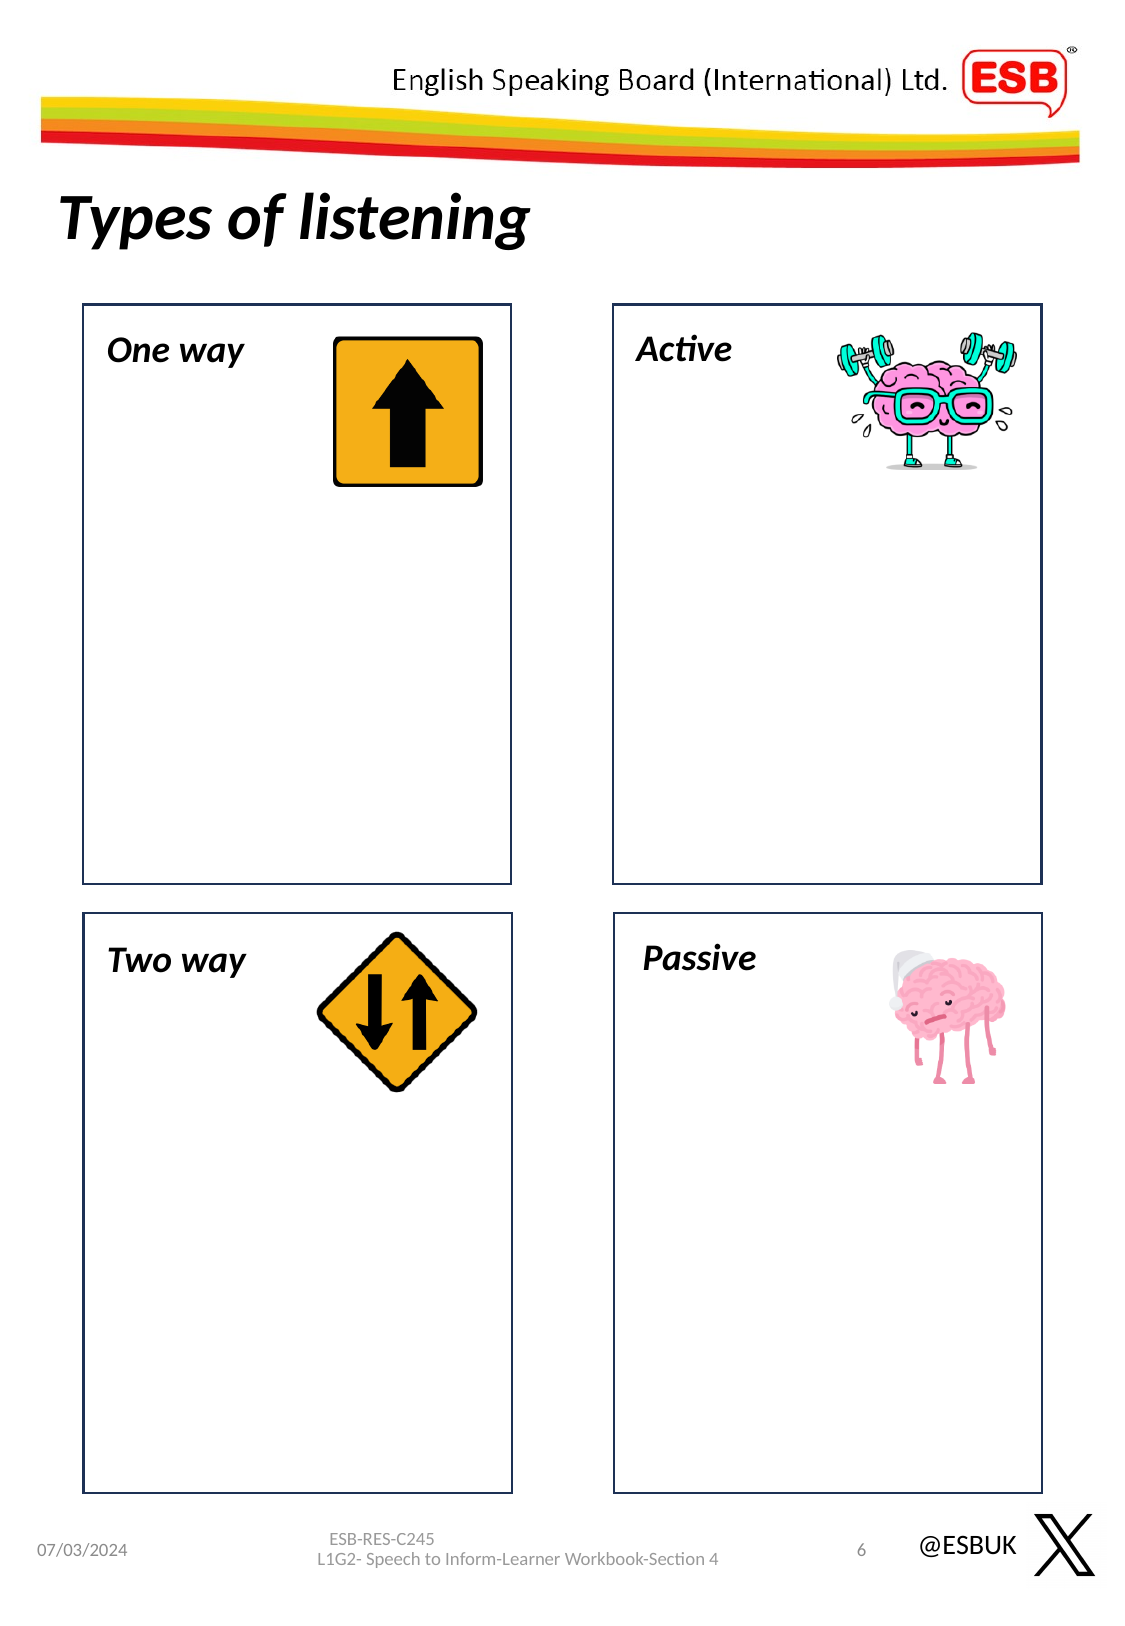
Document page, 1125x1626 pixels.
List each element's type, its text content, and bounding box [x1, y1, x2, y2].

text_box [612, 303, 1043, 885]
picture [0, 1, 1125, 234]
picture [314, 327, 496, 496]
title Types of listening [42, 174, 1014, 262]
text_box [82, 912, 513, 1494]
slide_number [22, 1506, 276, 1593]
picture [1026, 1501, 1107, 1589]
footer ESB-RES-C245 L1G2- Speech to Inform-Learner Workbook-Section 4 [296, 1506, 697, 1593]
slide_number 6 [697, 1506, 882, 1593]
text_box [613, 912, 1043, 1494]
picture [881, 937, 1017, 1093]
picture [820, 316, 1042, 470]
picture [314, 925, 485, 1093]
text_box [82, 303, 512, 885]
